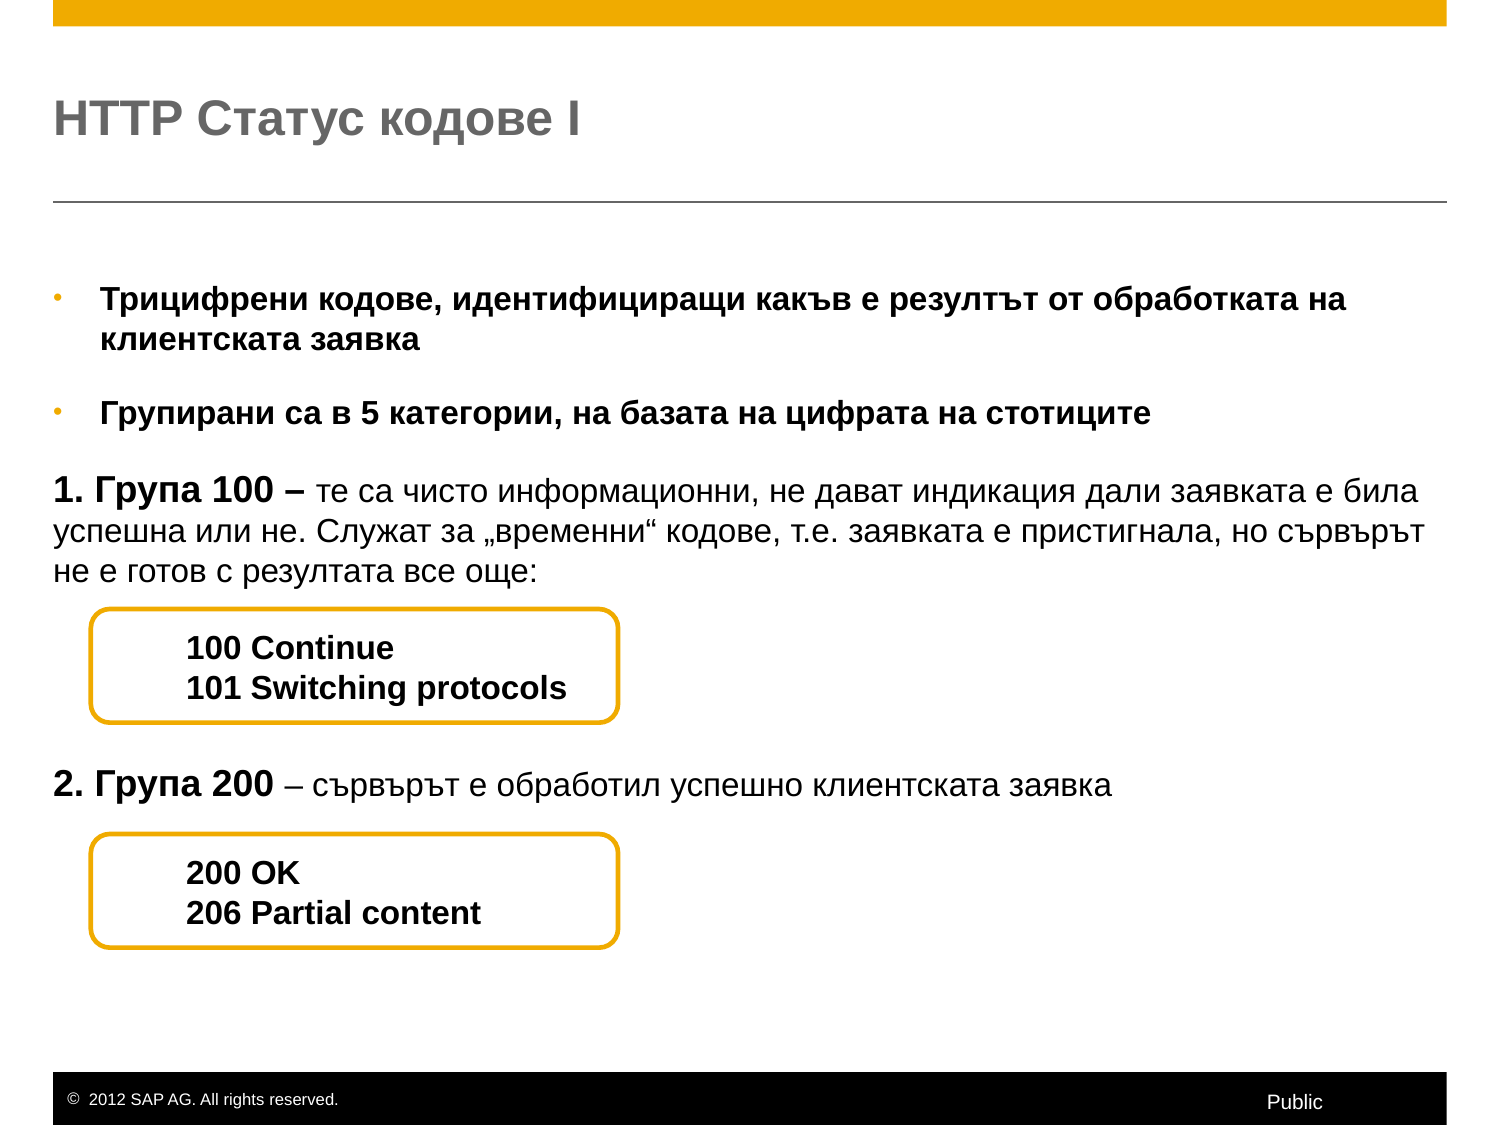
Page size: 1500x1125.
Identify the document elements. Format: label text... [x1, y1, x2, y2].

text_box 100 Continue 101 Switching protocols [90, 608, 619, 723]
title HTTP Статус кодове I [53, 53, 1447, 178]
text_box 200 OK 206 Partial content [90, 833, 619, 948]
list Трицифрени кодове, идентифициращи какъв е резултът от обработката на клиентската заявка Групирани са в 5 категории, на базата на цифрата на стотиците 1. Група 100 – те са чисто информационни, не дават индикация дали заявката е била успешна или не. Служат за „временни“ кодове, т.е. заявката е пристигнала, но сървърът не е готов с резултата все още: 2. Група 200 – сървърът е обработил успешно клиентската заявка [53, 277, 1447, 998]
